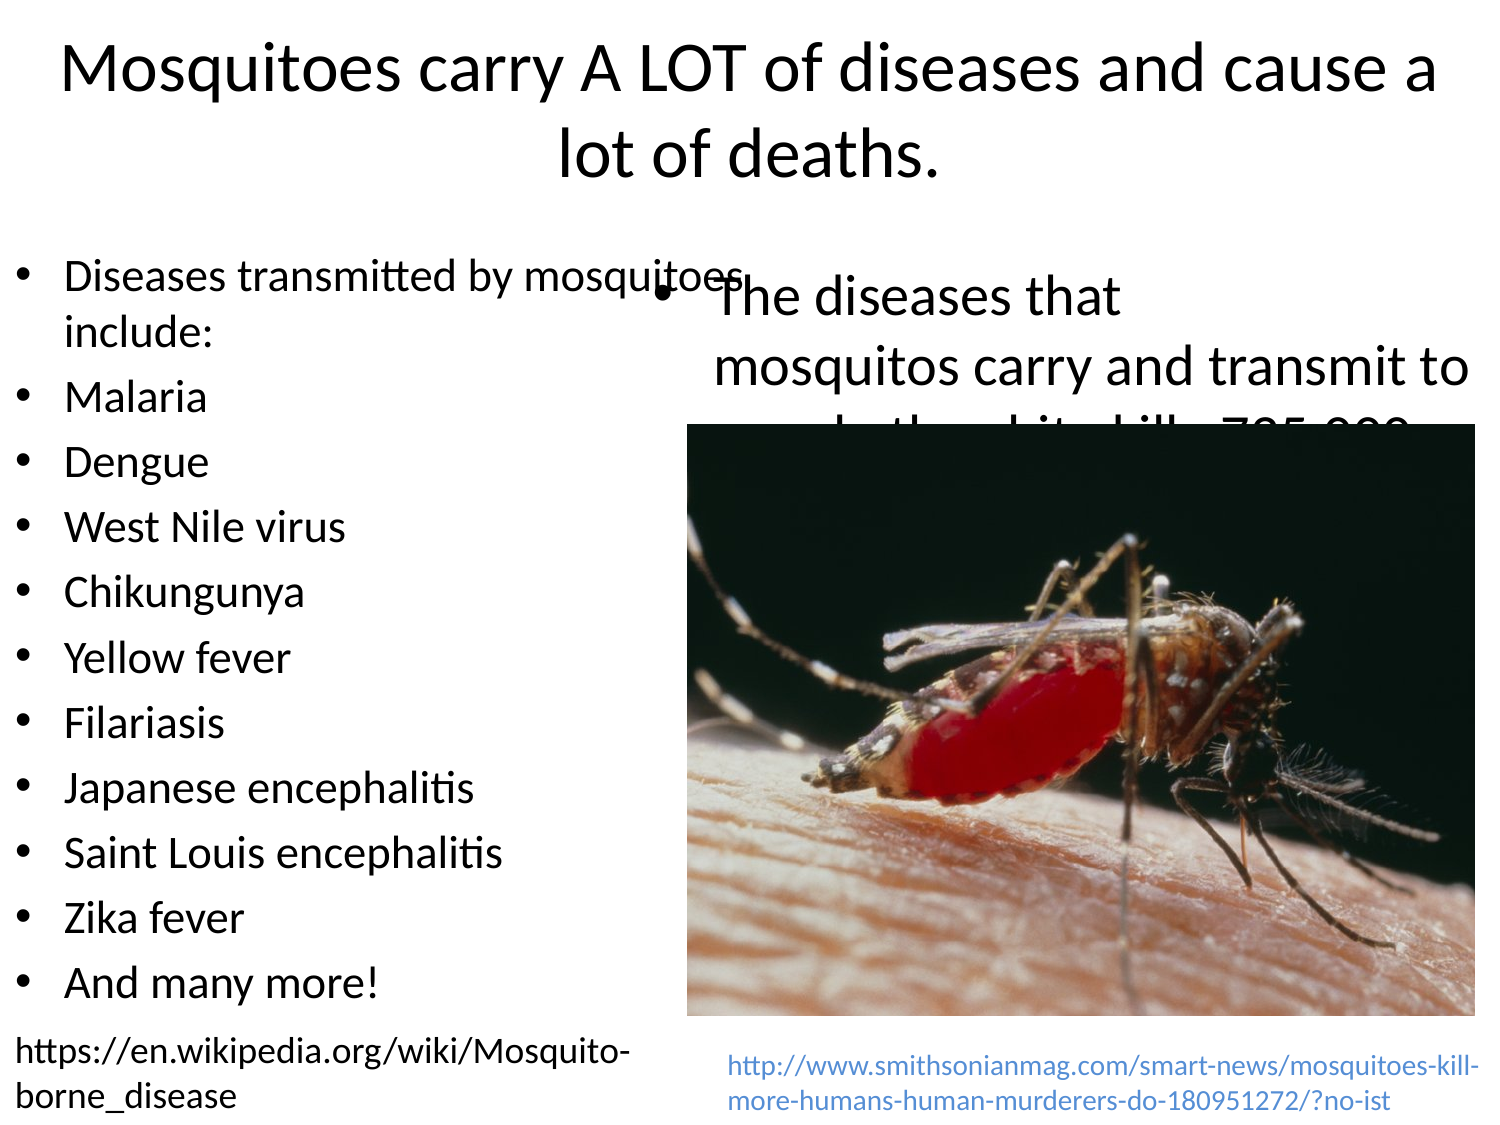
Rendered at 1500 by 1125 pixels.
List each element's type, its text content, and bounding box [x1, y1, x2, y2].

picture [687, 424, 1476, 1016]
text_box https://en.wikipedia.org/wiki/Mosquito-borne_disease [0, 1018, 663, 1124]
list Diseases transmitted by mosquitoes include: Malaria Dengue West Nile virus Chikungunya Yellow fever Filariasis Japanese encephalitis Saint Louis encephalitis Zika fever And many more! [0, 237, 763, 1025]
text_box http://www.smithsonianmag.com/smart-news/mosquitoes-kill-more-humans-human-murderers-do-180951272/?no-ist [712, 1039, 1500, 1124]
title Mosquitoes carry A LOT of diseases and cause a lot of deaths. [0, 12, 1500, 200]
list The diseases that mosquitos carry and transmit to people they bite kill ~725,000 people every year. [637, 249, 1500, 993]
